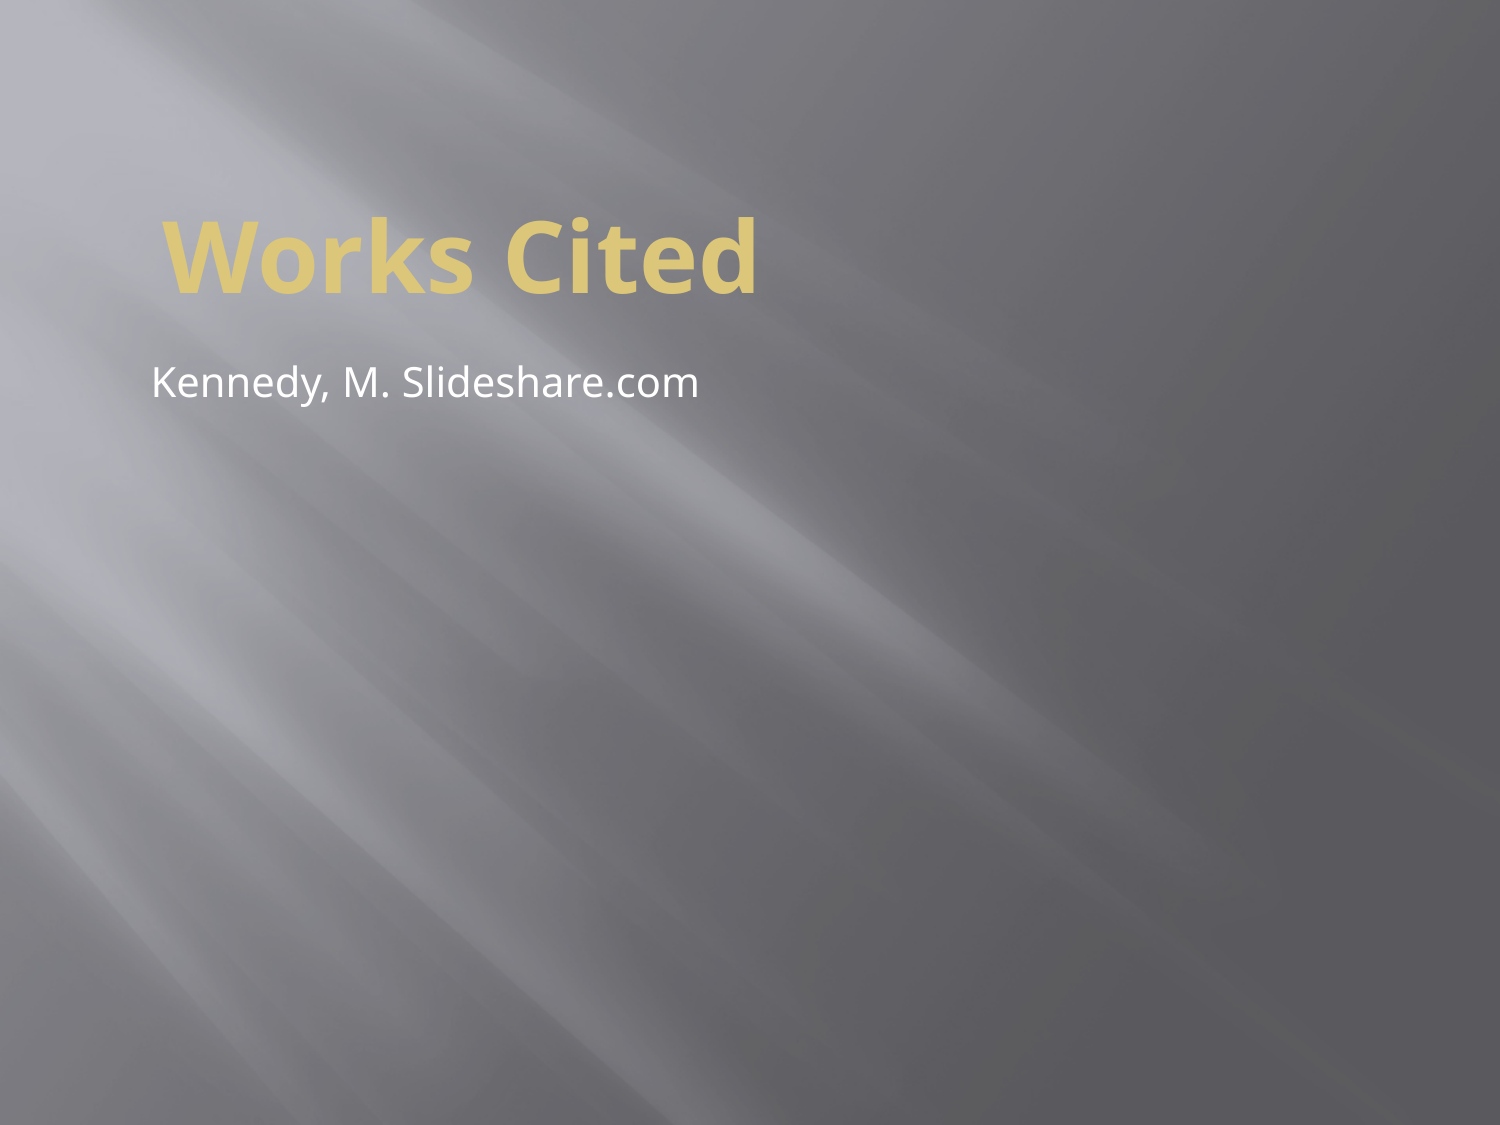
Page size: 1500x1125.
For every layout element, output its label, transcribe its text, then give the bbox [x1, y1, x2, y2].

title Works Cited [147, 90, 1423, 314]
list Kennedy, M. Slideshare.com [123, 231, 1399, 478]
